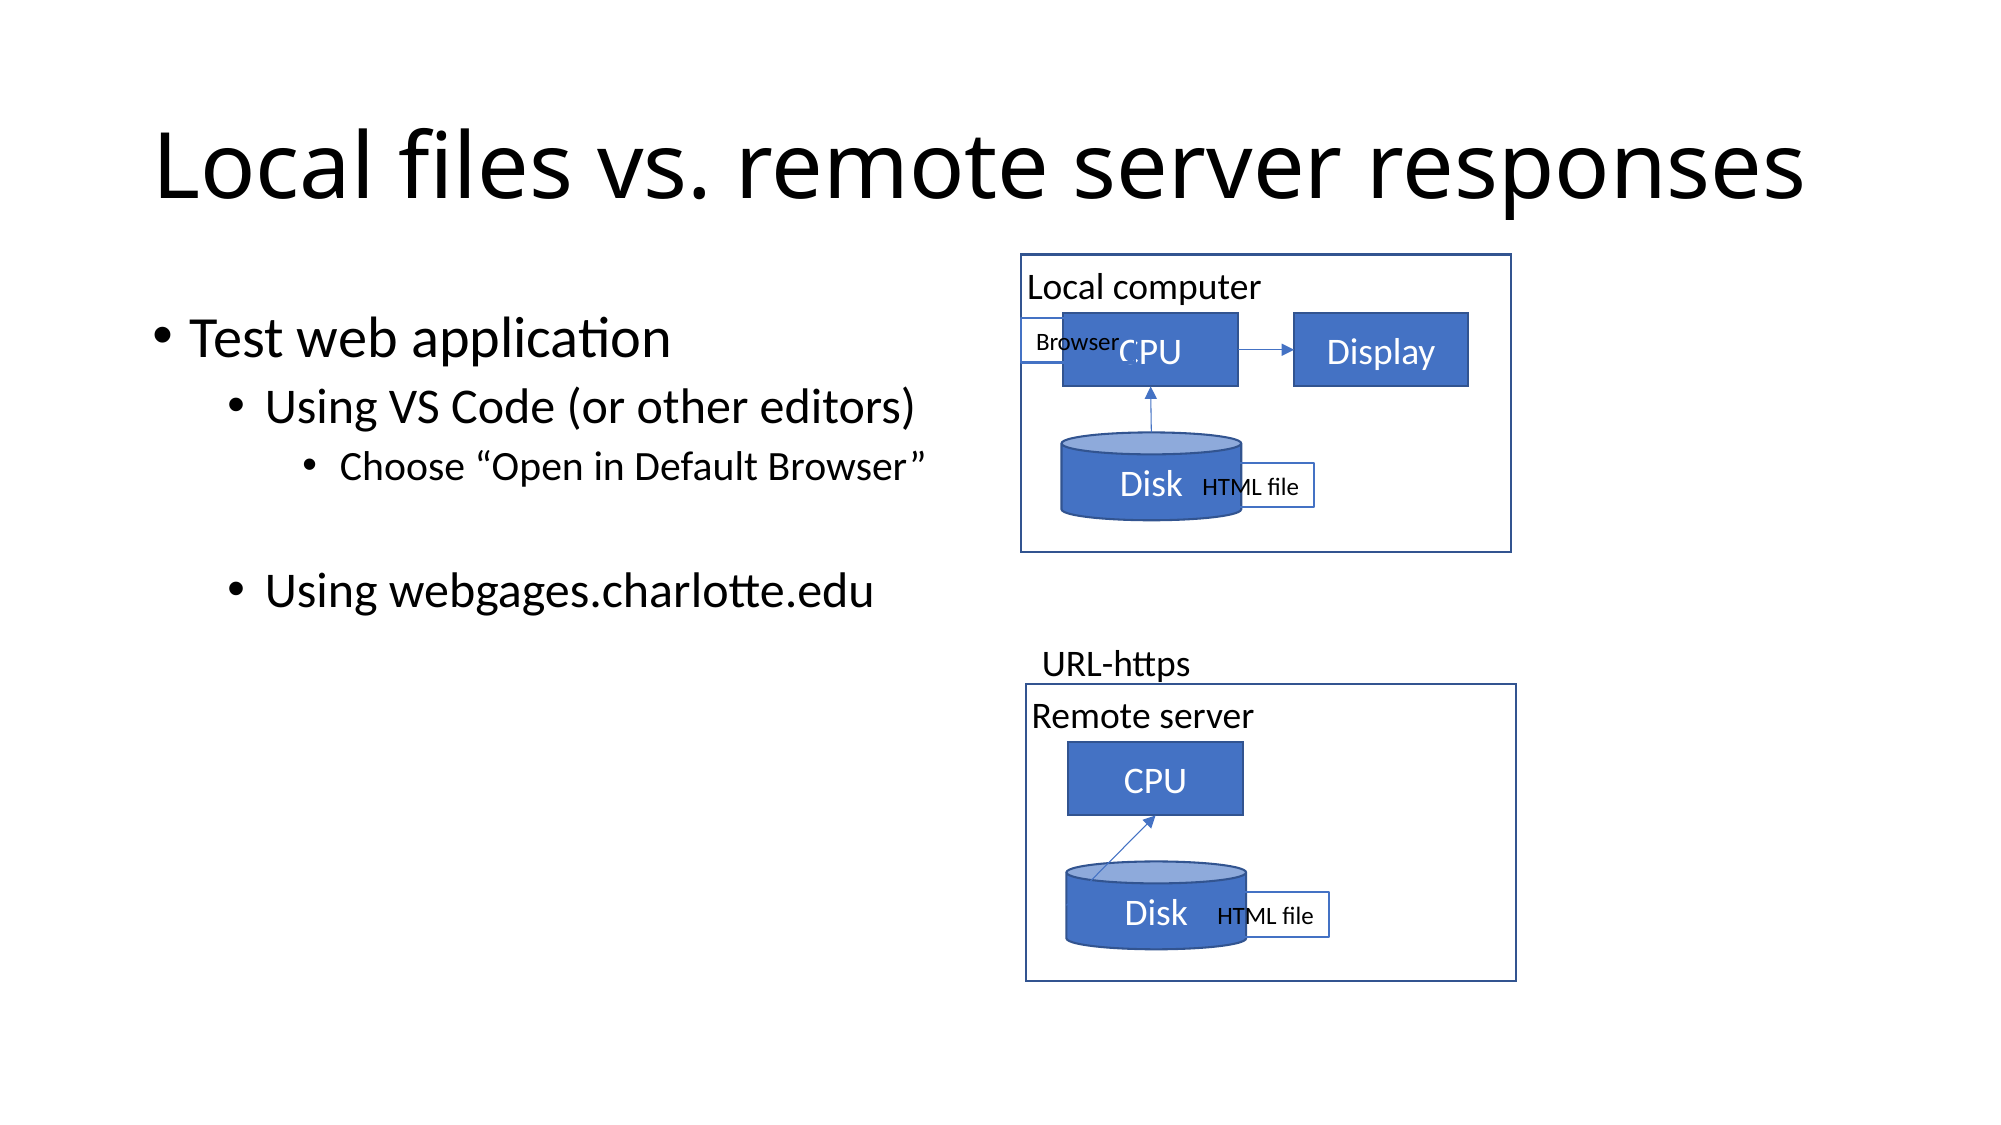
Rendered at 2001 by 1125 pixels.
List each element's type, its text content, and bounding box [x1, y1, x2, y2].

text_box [1015, 683, 1517, 981]
text_box URL-https [1027, 631, 1206, 683]
title Local files vs. remote server responses [137, 59, 1863, 278]
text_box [1010, 254, 1512, 552]
list Test web application Using VS Code (or other editors) Choose “Open in Default Browser” Using webgages.charlotte.edu [137, 299, 955, 1014]
